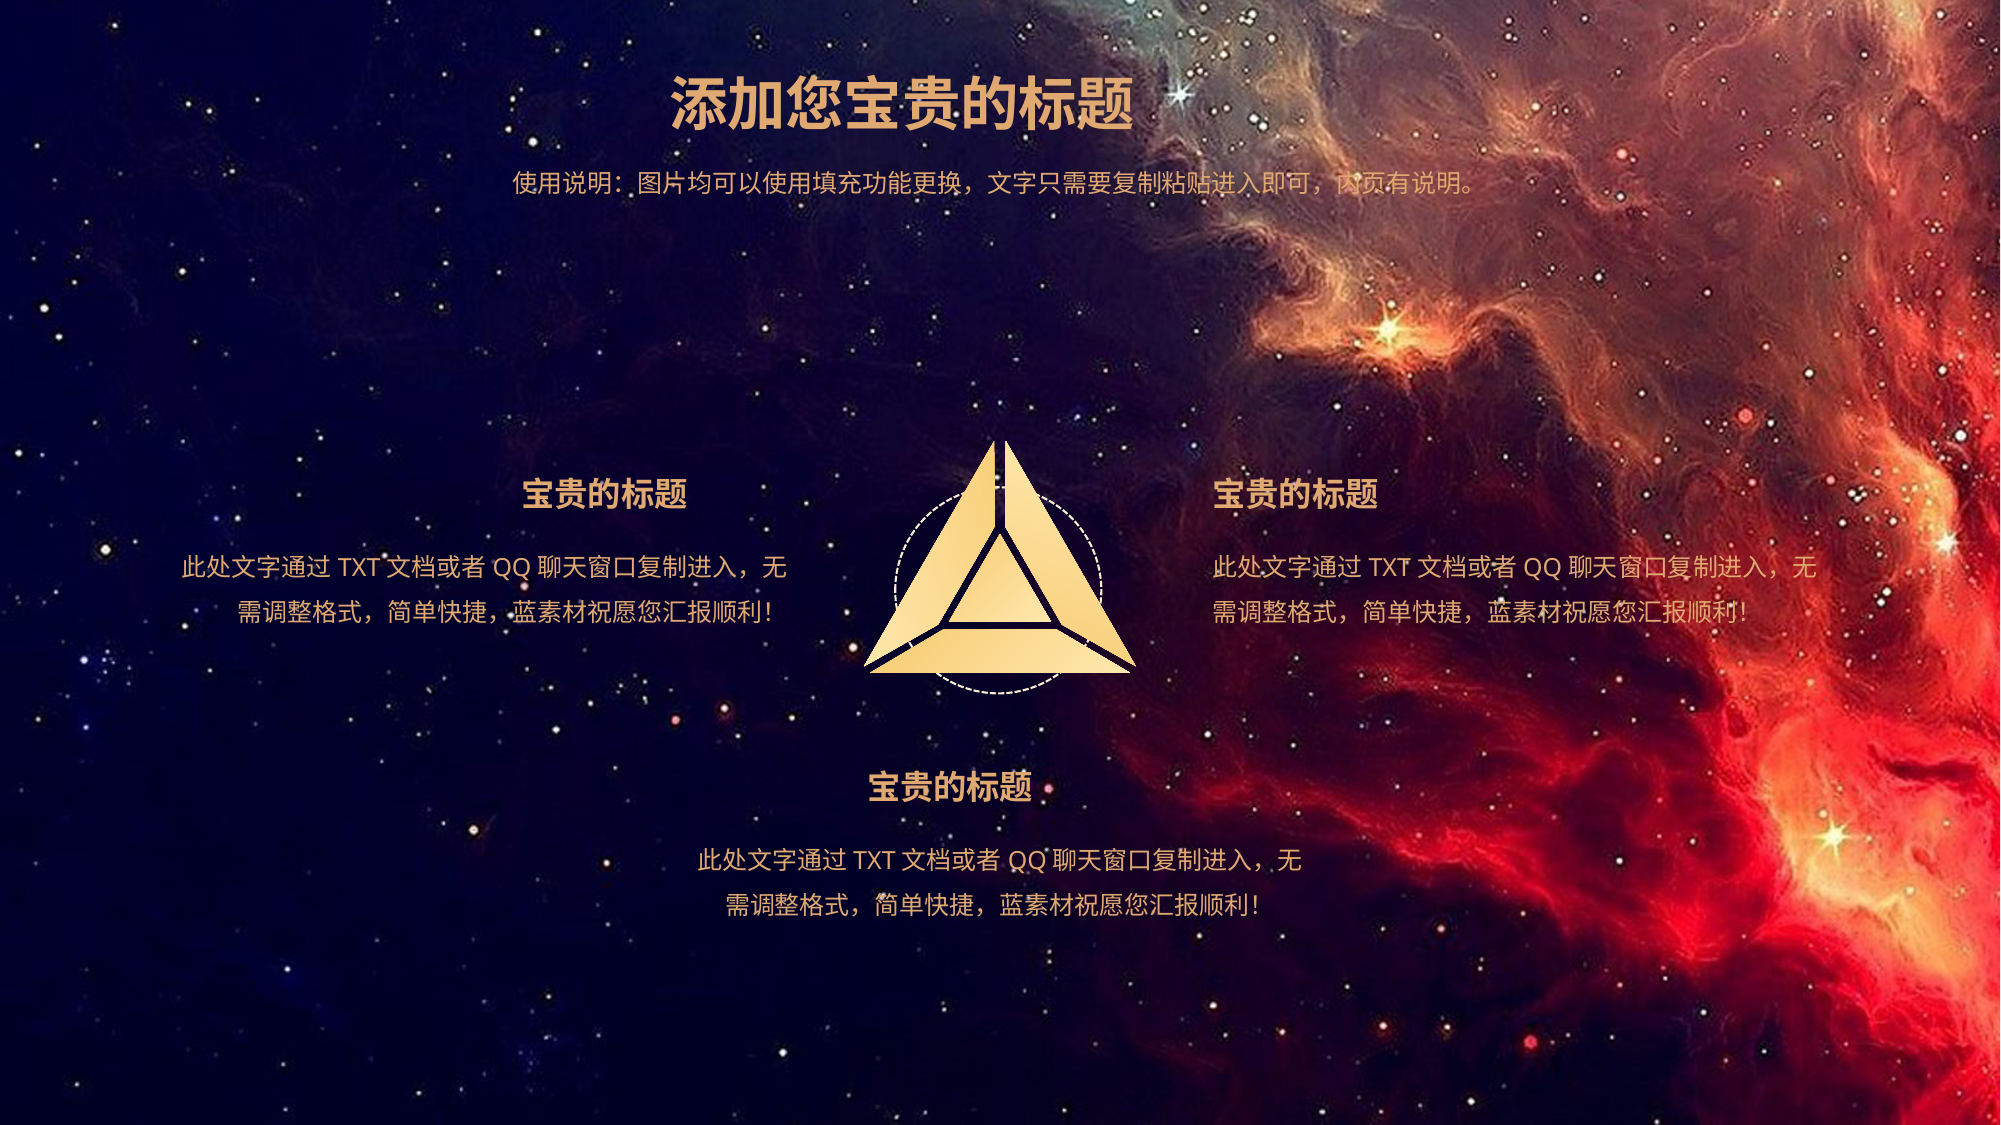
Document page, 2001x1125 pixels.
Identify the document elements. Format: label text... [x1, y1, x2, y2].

text_box 此处文字通过TXT文档或者QQ聊天窗口复制进入，无需调整格式，简单快捷，蓝素材祝愿您汇报顺利！ [675, 822, 1325, 927]
text_box [1039, 494, 1103, 603]
text_box 宝贵的标题 [506, 465, 803, 521]
text_box 宝贵的标题 [852, 758, 1148, 814]
text_box [866, 628, 1134, 674]
text_box 此处文字通过TXT文档或者QQ聊天窗口复制进入，无需调整格式，简单快捷，蓝素材祝愿您汇报顺利！ [1197, 528, 1847, 634]
text_box 添加您宝贵的标题 [654, 59, 1346, 145]
text_box [894, 492, 962, 609]
text_box [936, 674, 1059, 695]
picture [0, 0, 2001, 1125]
text_box [861, 437, 997, 669]
text_box 使用说明：图片均可以使用填充功能更换，文字只需要复制粘贴进入即可，内页有说明。 [402, 145, 1598, 206]
text_box [908, 486, 1089, 647]
text_box 宝贵的标题 [1197, 465, 1494, 521]
text_box [947, 531, 1053, 623]
text_box 此处文字通过TXT文档或者QQ聊天窗口复制进入，无需调整格式，简单快捷，蓝素材祝愿您汇报顺利！ [153, 528, 803, 634]
text_box [1003, 437, 1139, 670]
